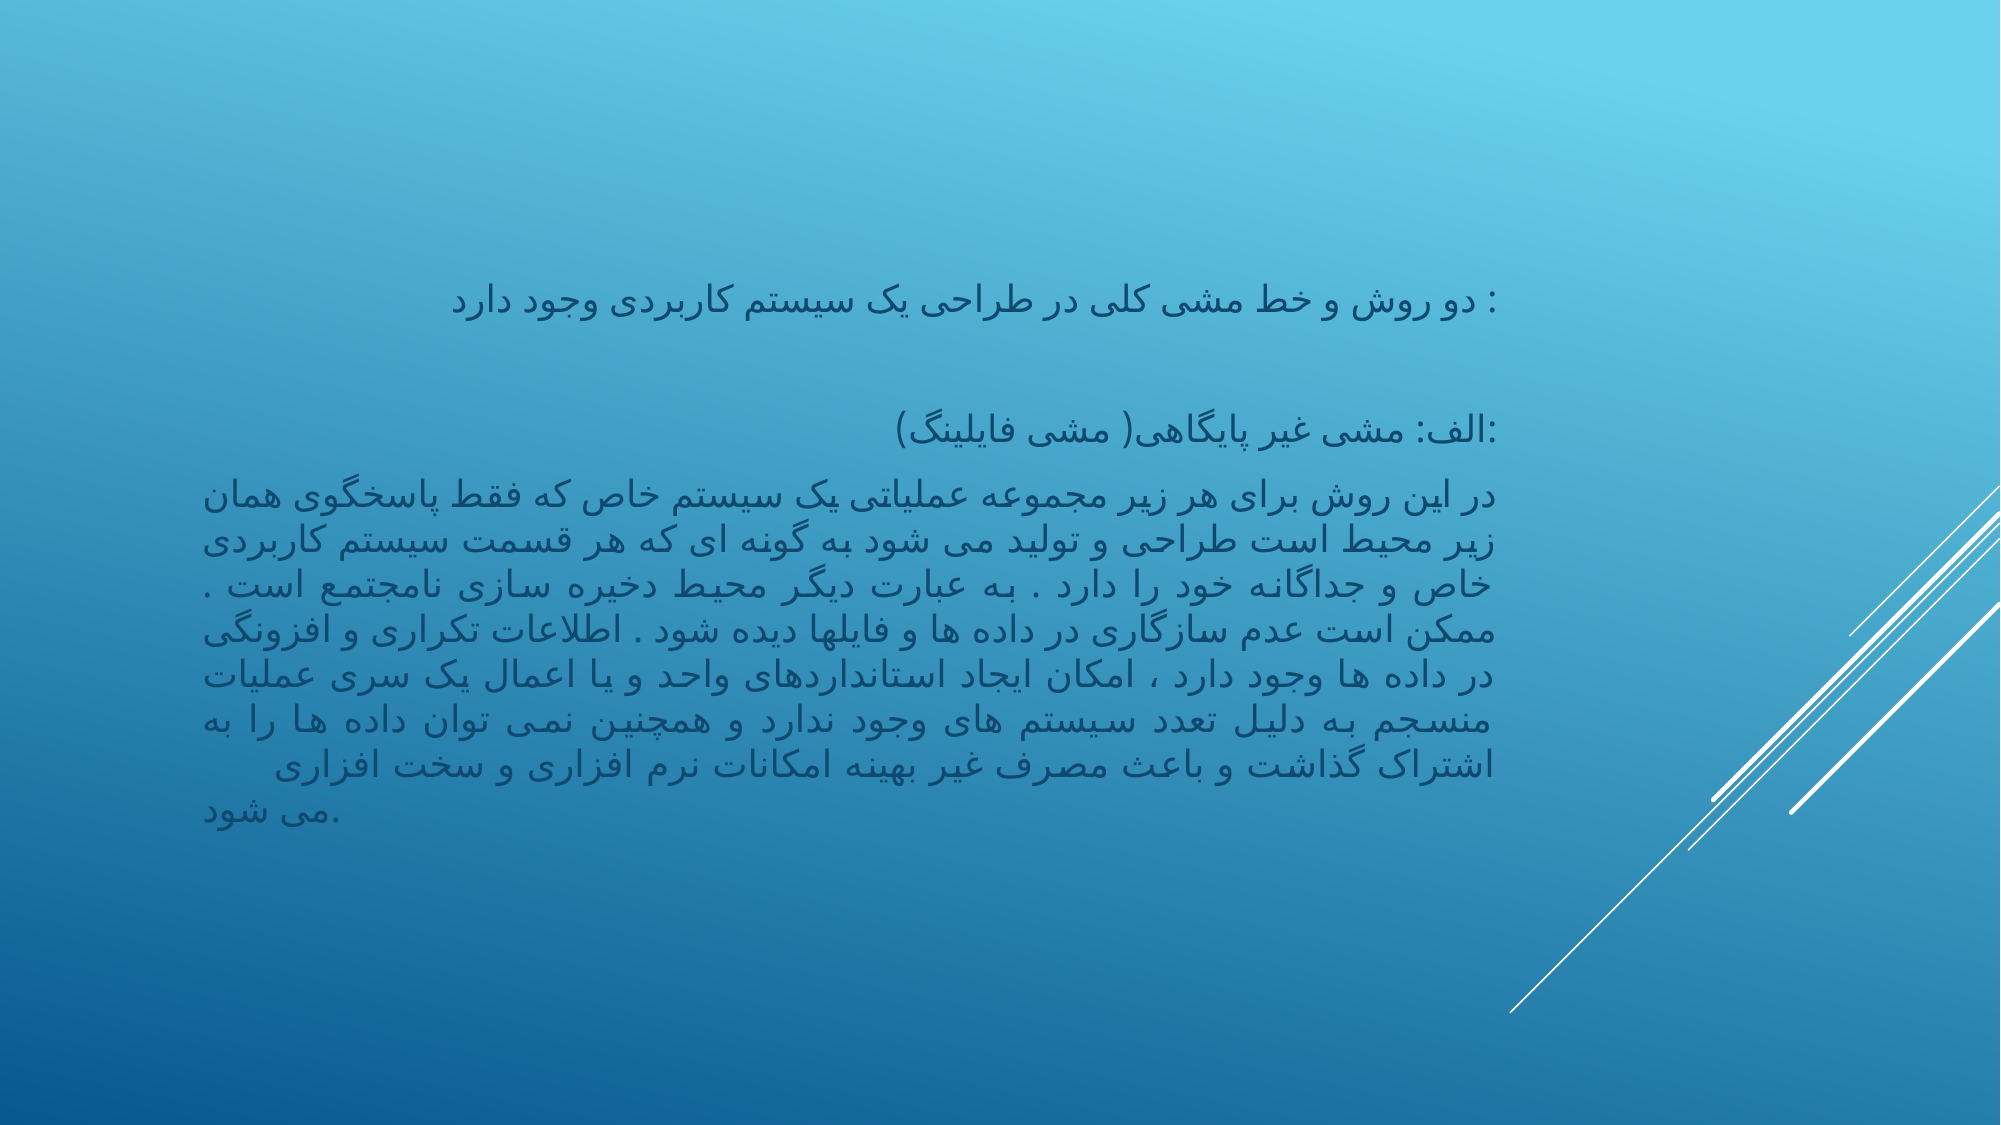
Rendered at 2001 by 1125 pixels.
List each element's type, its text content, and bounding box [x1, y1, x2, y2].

list دو روش و خط مشی کلی در طراحی یک سیستم کاربردی وجود دارد : الف: مشی غیر پایگاهی( مشی فایلینگ): در این روش برای هر زیر مجموعه عملیاتی یک سیستم خاص که فقط پاسخگوی همان زیر محیط است طراحی و تولید می شود به گونه ای که هر قسمت سیستم کاربردی خاص و جداگانه خود را دارد . به عبارت دیگر محیط دخیره سازی نامجتمع است . ممکن است عدم سازگاری در داده ها و فایلها دیده شود . اطلاعات تکراری و افزونگی در داده ها وجود دارد ، امکان ایجاد استانداردهای واحد و یا اعمال یک سری عملیات منسجم به دلیل تعدد سیستم های وجود ندارد و همچنین نمی توان داده ها را به اشتراک گذاشت و باعث مصرف غیر بهینه امکانات نرم افزاری و سخت افزاری می شود. [112, 112, 1513, 862]
